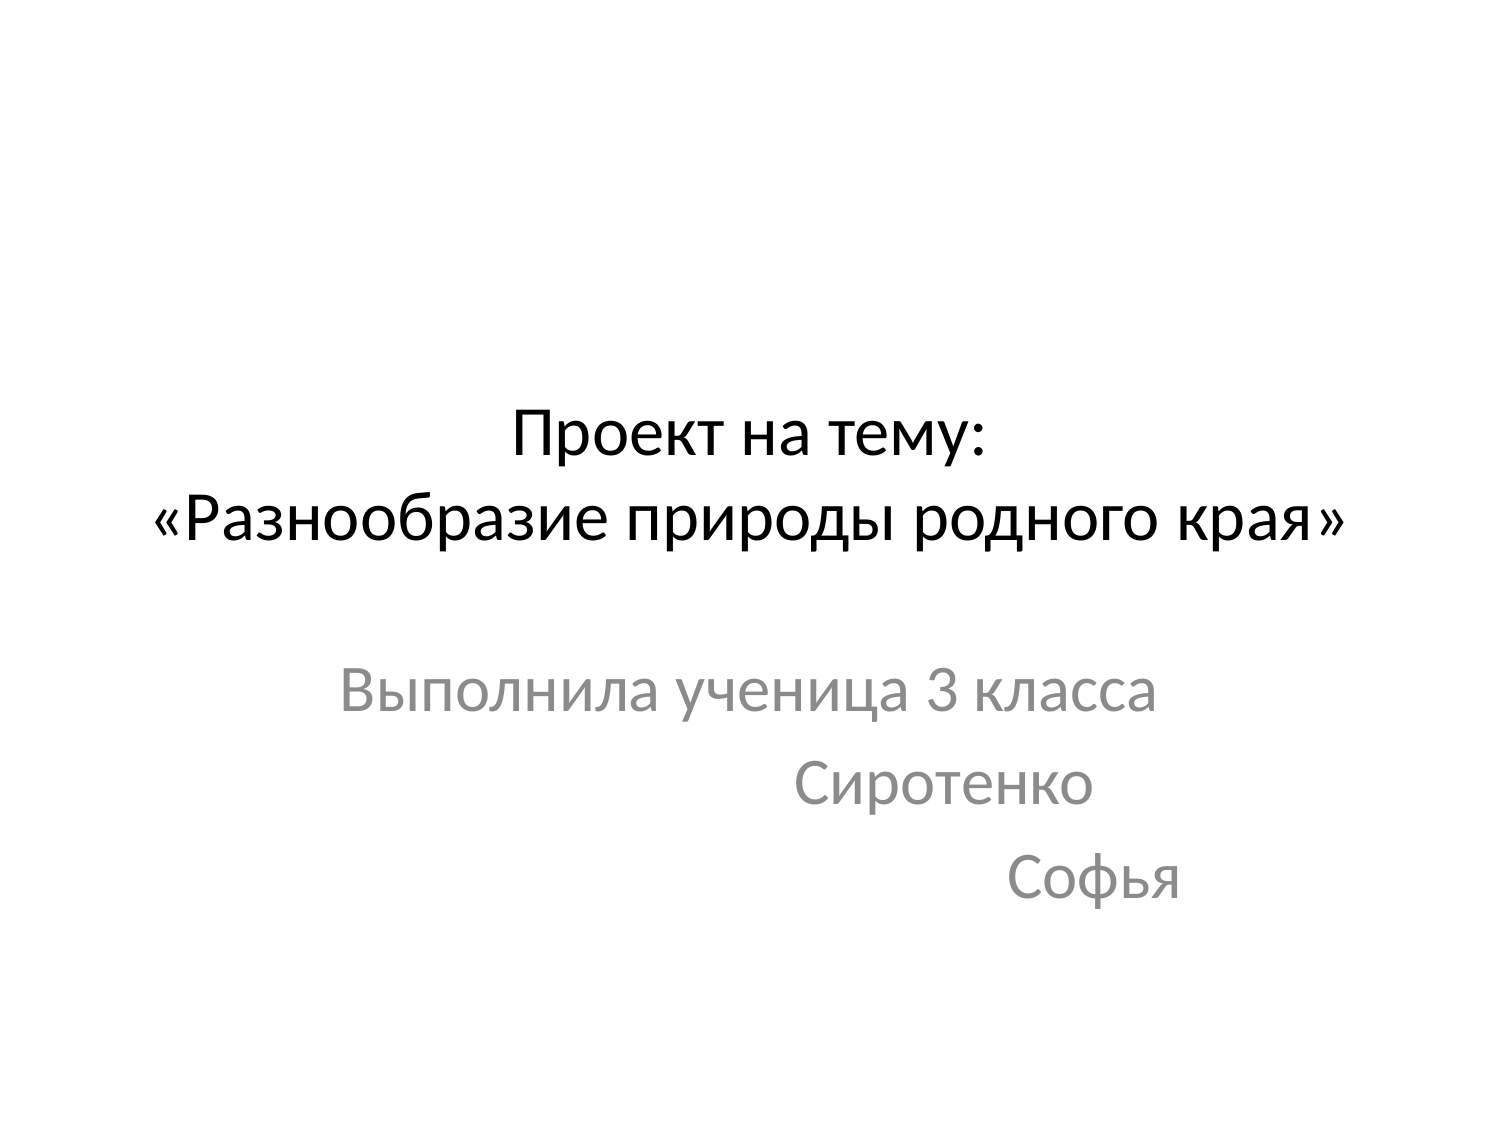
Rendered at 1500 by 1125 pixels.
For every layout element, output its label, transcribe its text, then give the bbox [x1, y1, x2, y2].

title Проект на тему: «Разнообразие природы родного края» [112, 349, 1388, 591]
subtitle Выполнила ученица 3 класса Сиротенко Софья [225, 637, 1275, 925]
